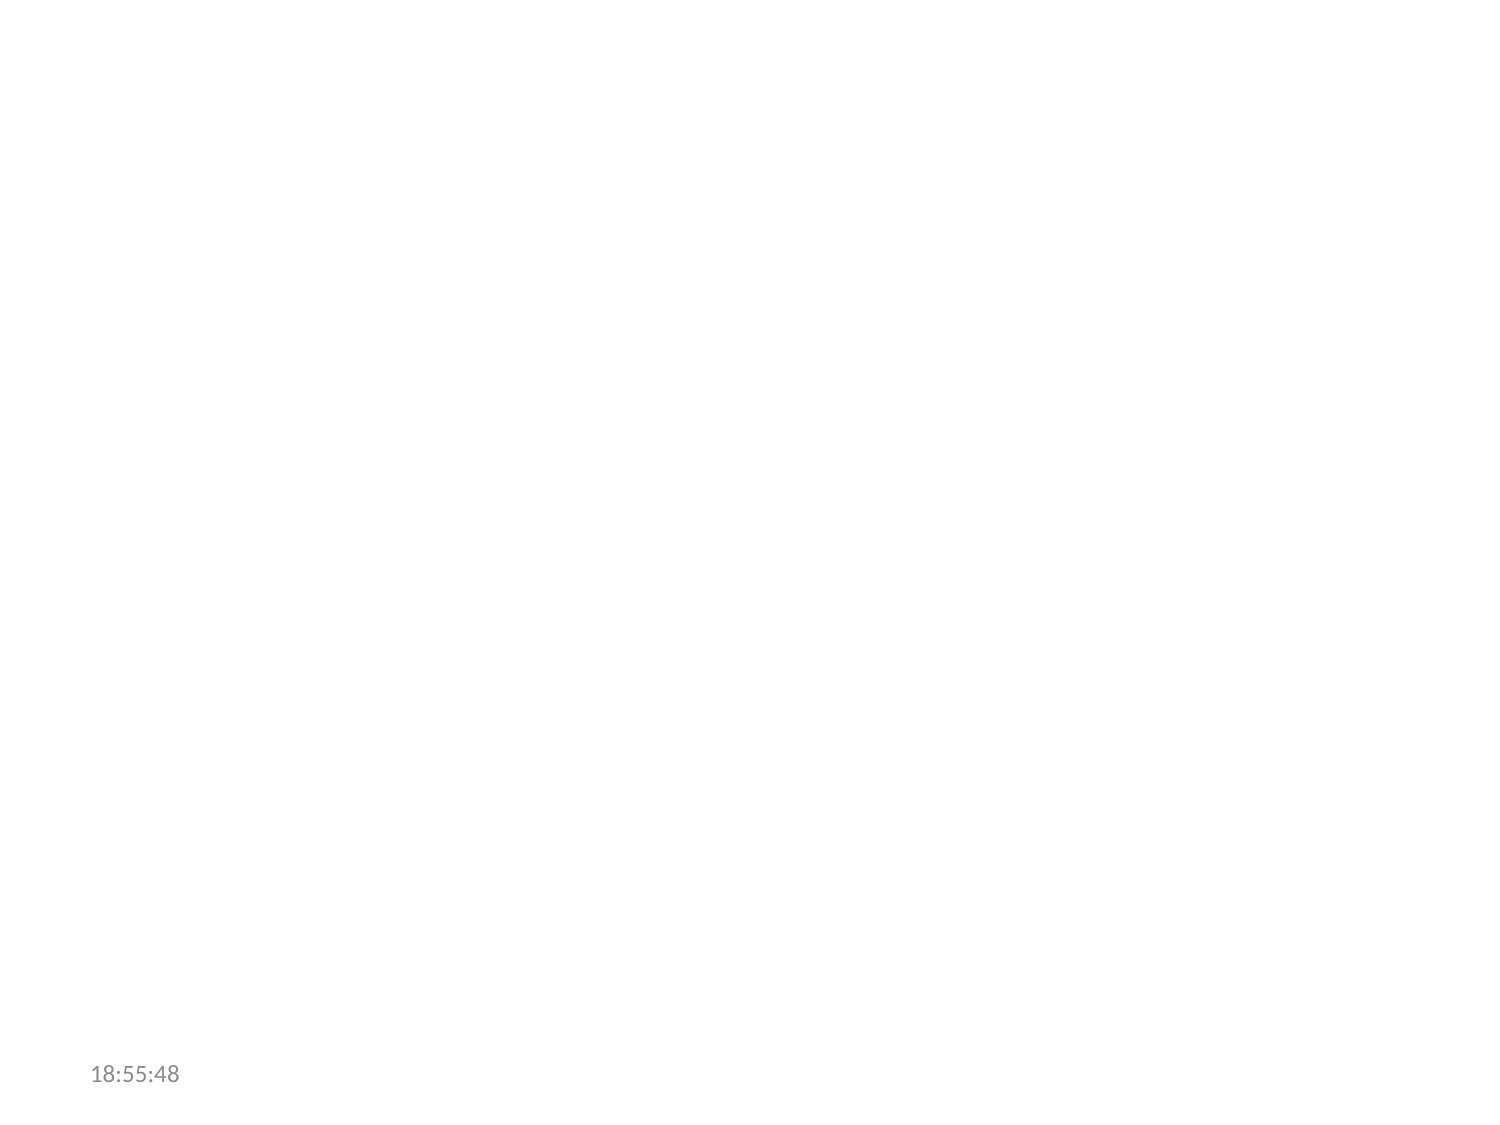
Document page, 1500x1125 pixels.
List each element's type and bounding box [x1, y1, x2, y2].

slide_number [75, 1042, 425, 1103]
